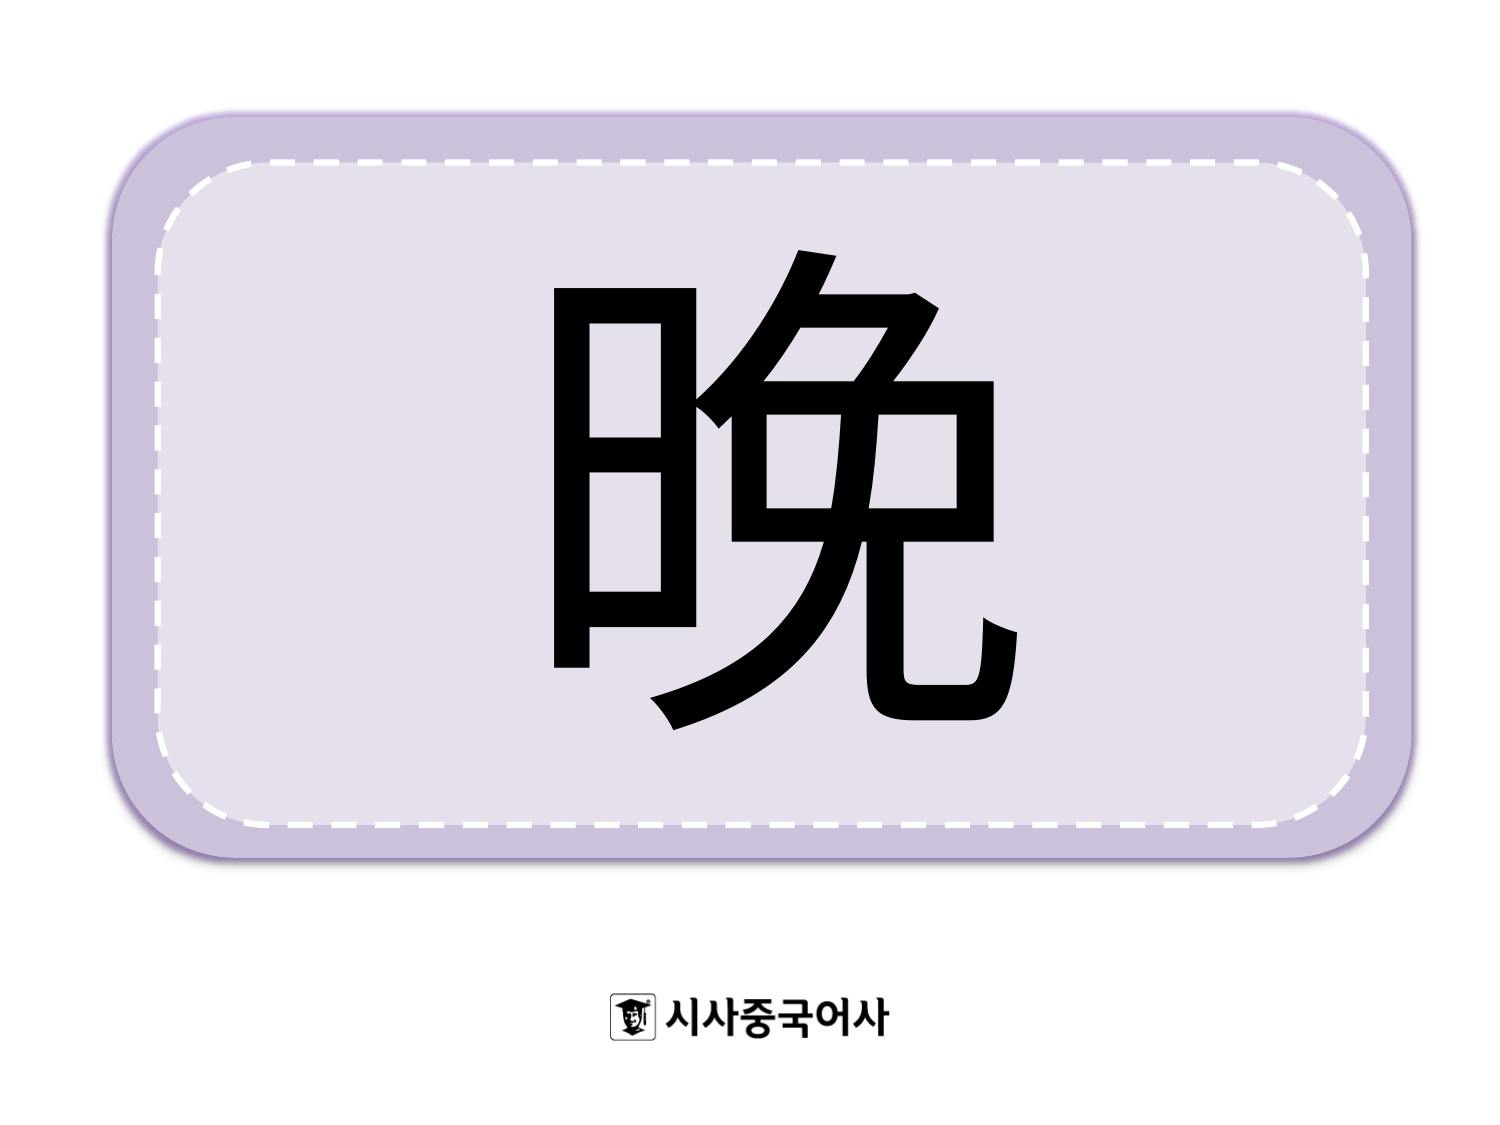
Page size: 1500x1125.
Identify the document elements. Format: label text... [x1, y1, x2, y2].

text_box 晚 [171, 148, 1380, 811]
picture [602, 987, 898, 1047]
text_box [162, 160, 1371, 824]
